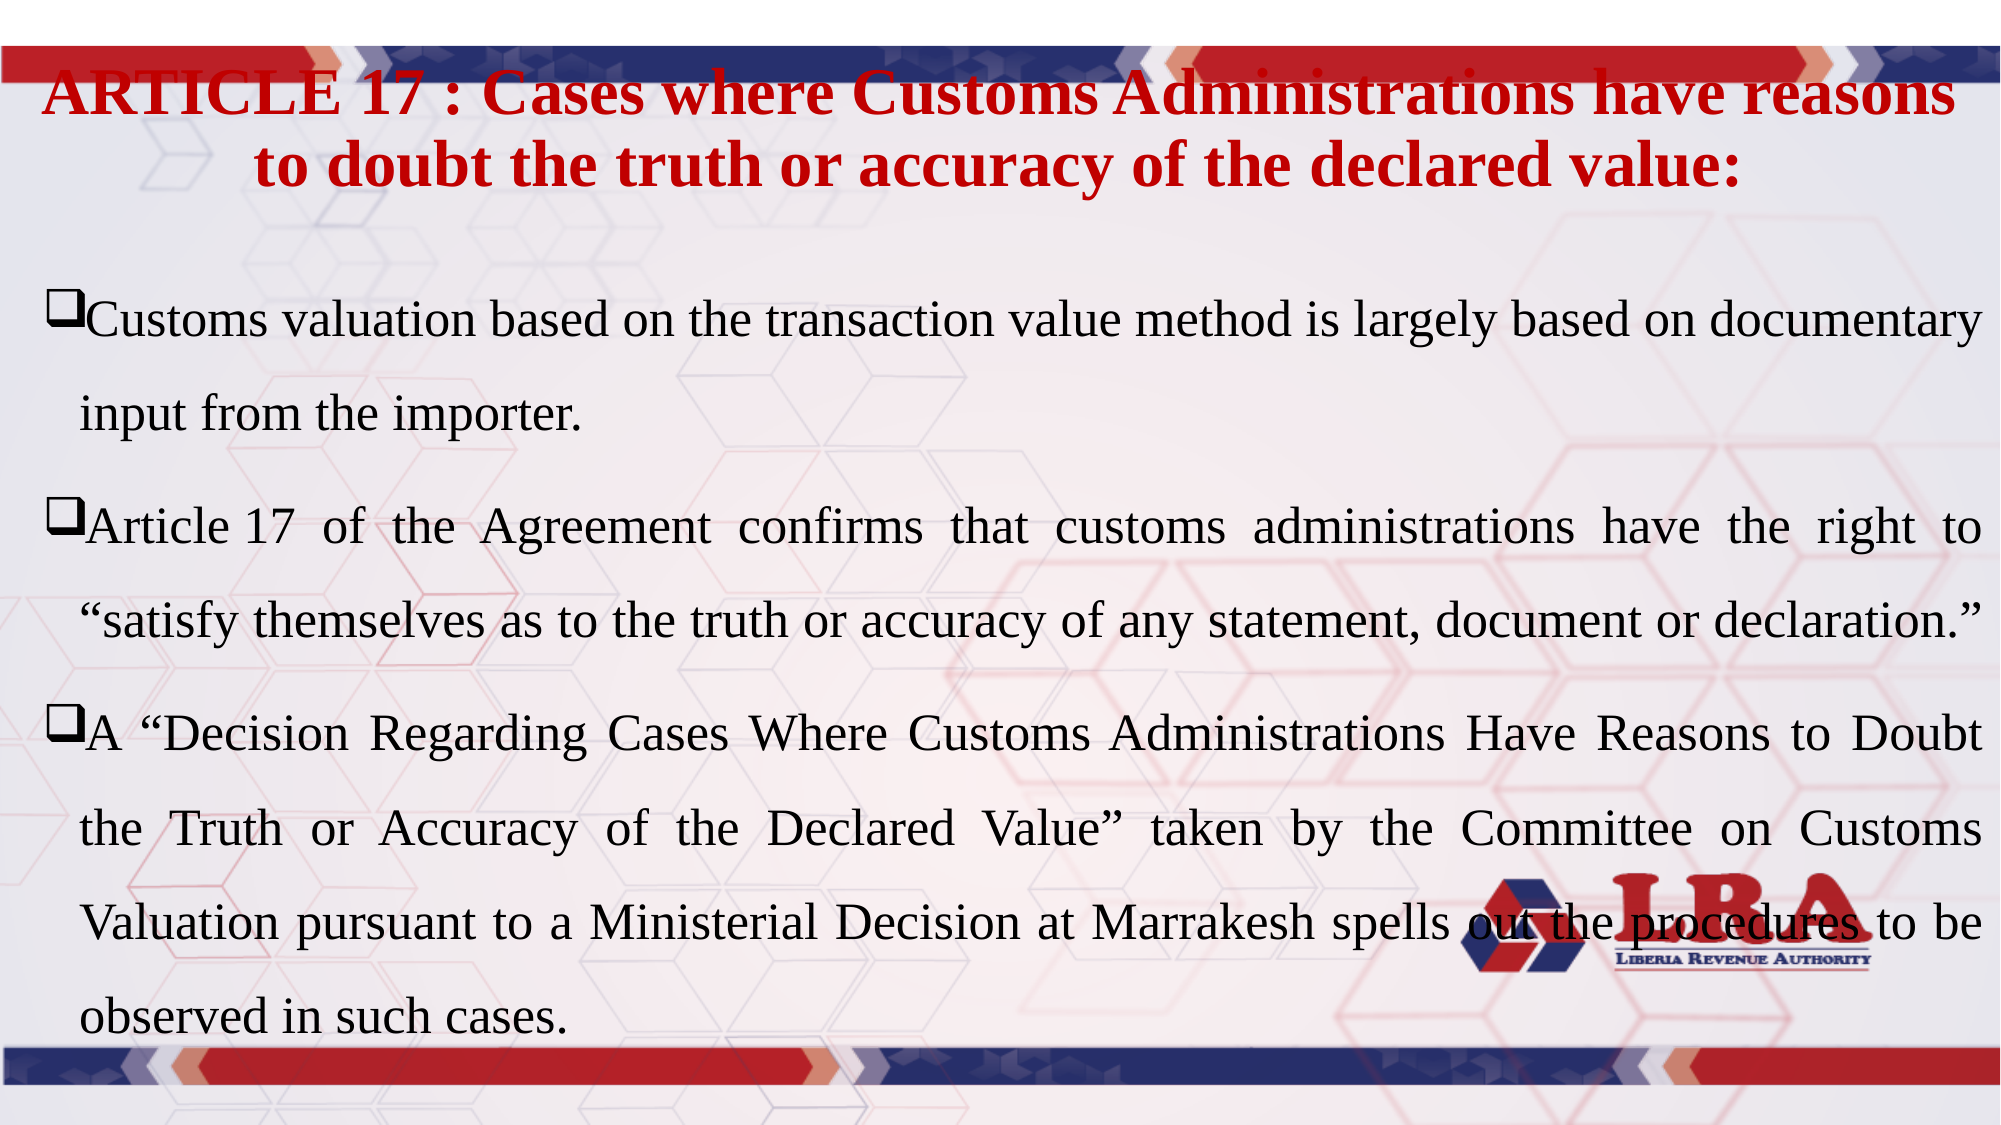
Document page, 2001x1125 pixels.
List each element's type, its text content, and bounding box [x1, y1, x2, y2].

list Customs valuation based on the transaction value method is largely based on documentary input from the importer. Article 17 of the Agreement confirms that customs administrations have the right to “satisfy themselves as to the truth or accuracy of any statement, document or declaration.” A “Decision Regarding Cases Where Customs Administrations Have Reasons to Doubt the Truth or Accuracy of the Declared Value” taken by the Committee on Customs Valuation pursuant to a Ministerial Decision at Marrakesh spells out the procedures to be observed in such cases. [27, 199, 2000, 1072]
title ARTICLE 17 : Cases where Customs Administrations have reasons to doubt the truth or accuracy of the declared value: [0, 59, 2000, 198]
picture [0, 0, 2001, 1125]
